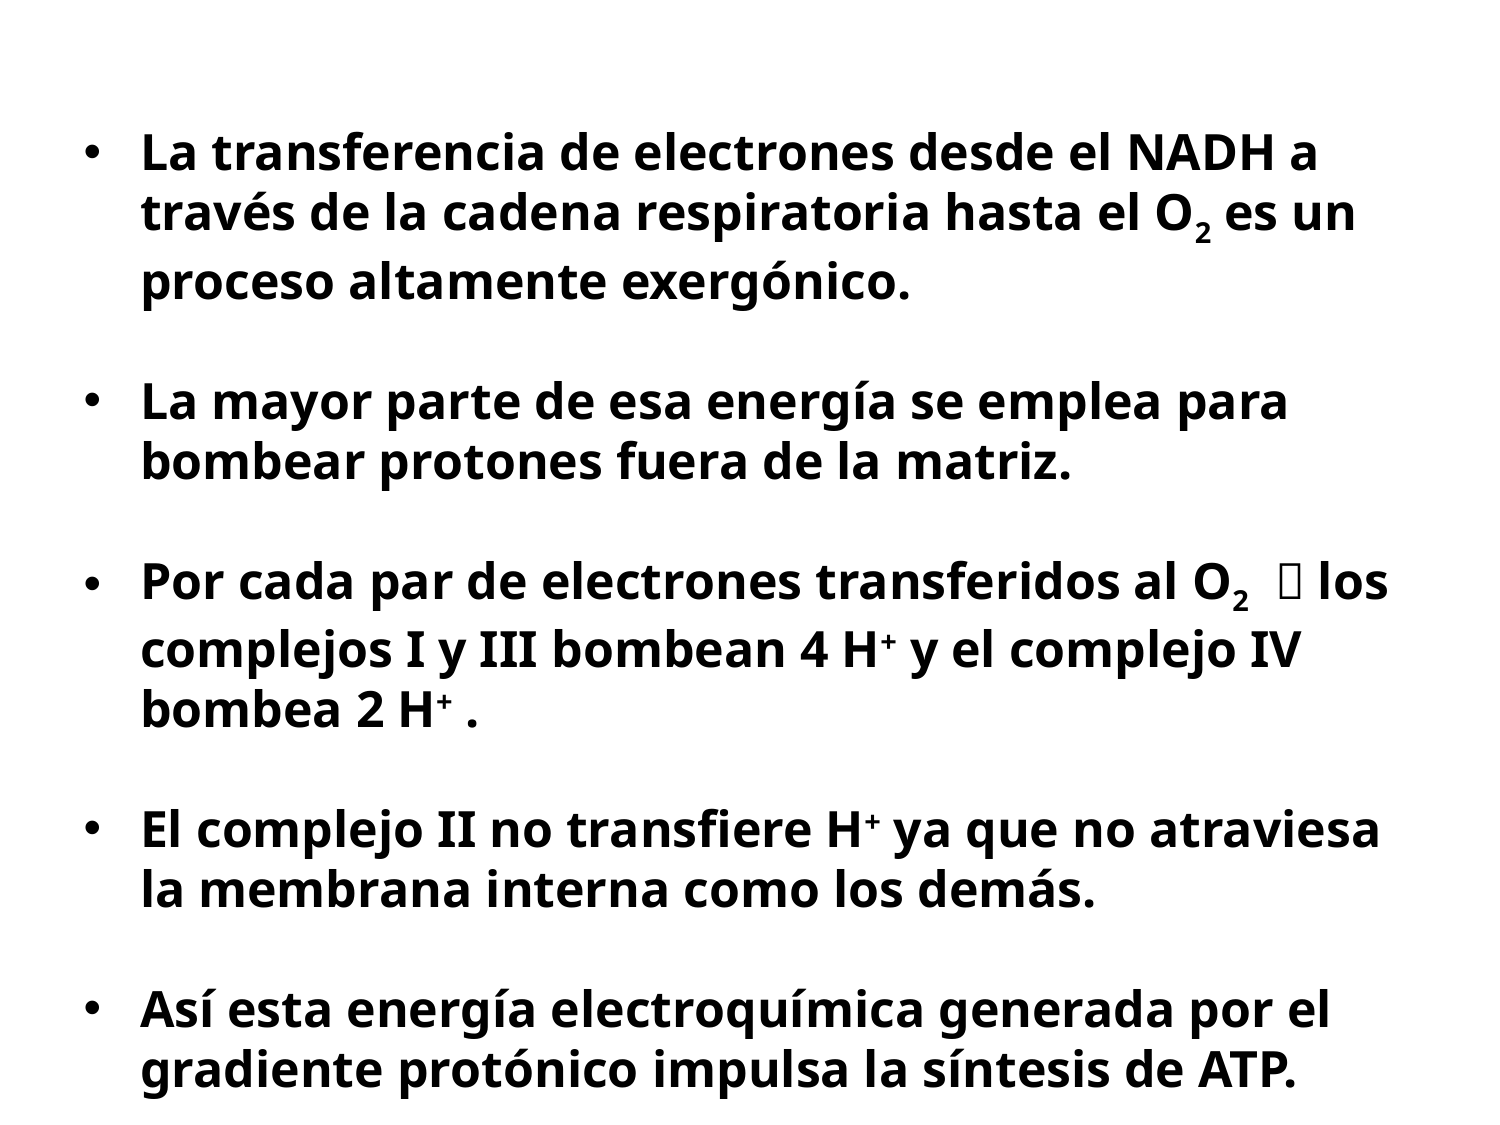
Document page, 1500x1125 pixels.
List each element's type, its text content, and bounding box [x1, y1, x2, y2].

text_box La transferencia de electrones desde el NADH a través de la cadena respiratoria hasta el O2 es un proceso altamente exergónico. La mayor parte de esa energía se emplea para bombear protones fuera de la matriz. Por cada par de electrones transferidos al O2  los complejos I y III bombean 4 H+ y el complejo IV bombea 2 H+ . El complejo II no transfiere H+ ya que no atraviesa la membrana interna como los demás. Así esta energía electroquímica generada por el gradiente protónico impulsa la síntesis de ATP. [68, 113, 1428, 1105]
